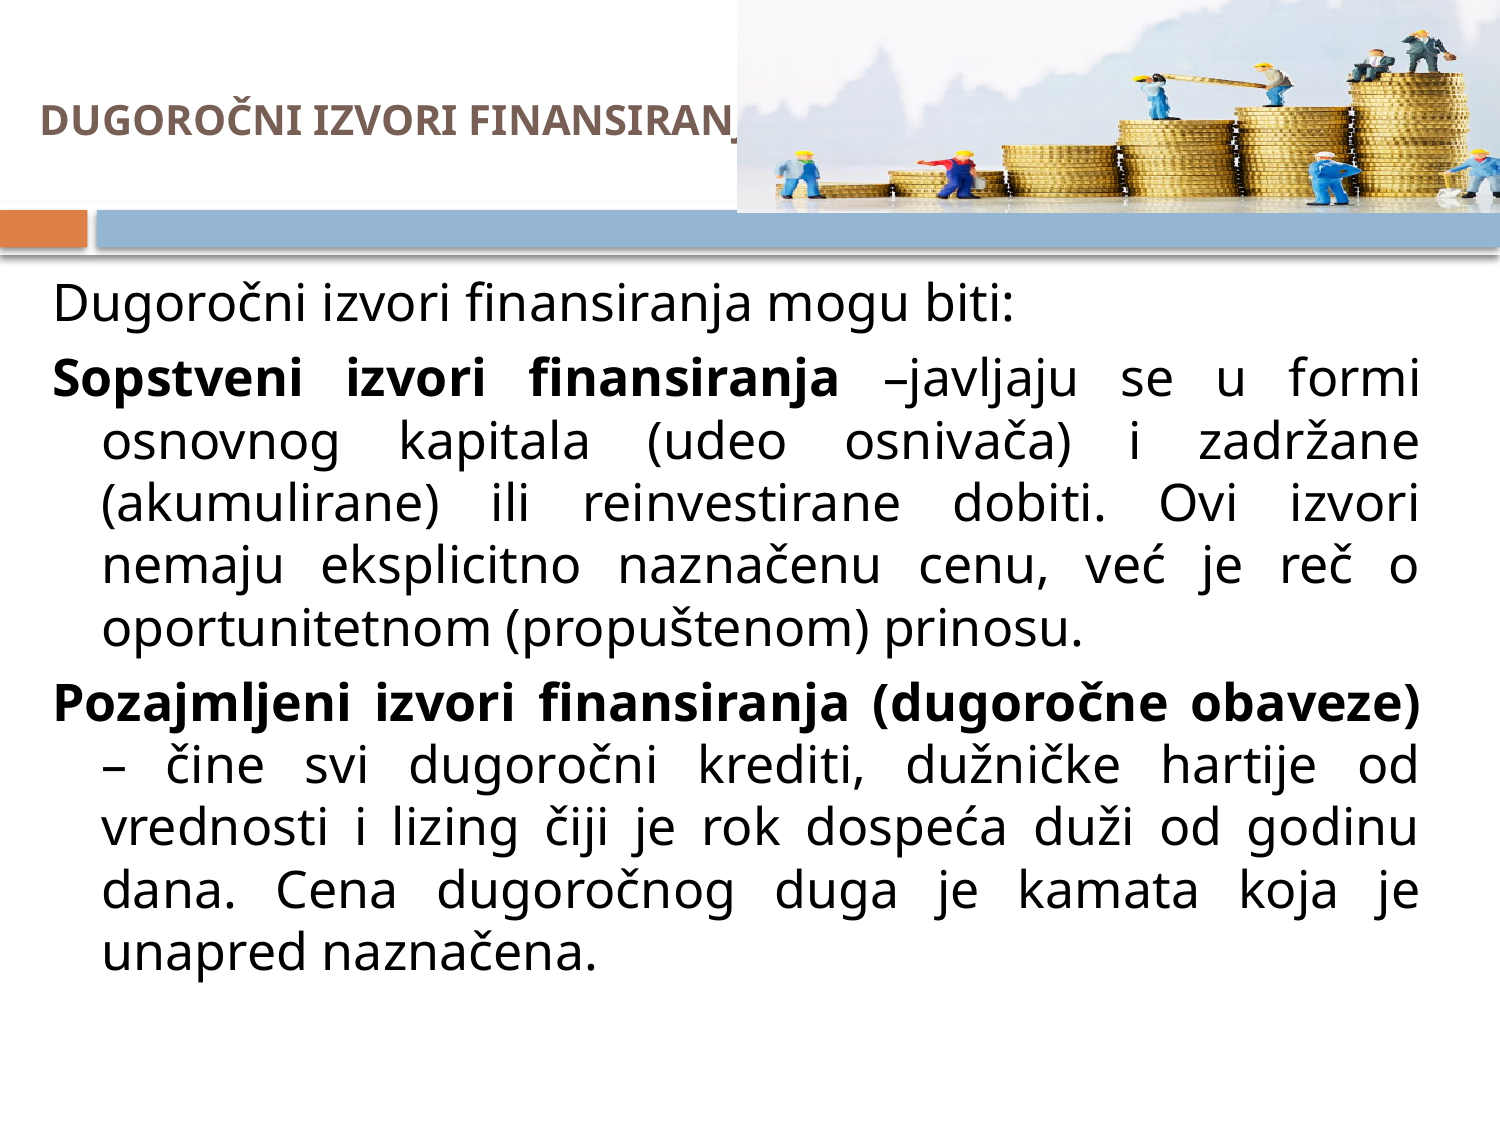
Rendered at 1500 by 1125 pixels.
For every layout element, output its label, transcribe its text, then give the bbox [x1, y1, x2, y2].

picture [737, 0, 1500, 213]
list Dugoročni izvori finansiranja mogu biti: Sopstveni izvori finansiranja –javljaju se u formi osnovnog kapitala (udeo osnivača) i zadržane (akumulirane) ili reinvestirane dobiti. Ovi izvori nemaju eksplicitno naznačenu cenu, već je reč o oportunitetnom (propuštenom) prinosu. Pozajmljeni izvori finansiranja (dugoročne obaveze) – čine svi dugoročni krediti, dužničke hartije od vrednosti i lizing čiji je rok dospeća duži od godinu dana. Cena dugoročnog duga je kamata koja je unapred naznačena. [37, 262, 1438, 1000]
title DUGOROČNI IZVORI FINANSIRANJA [24, 37, 731, 200]
